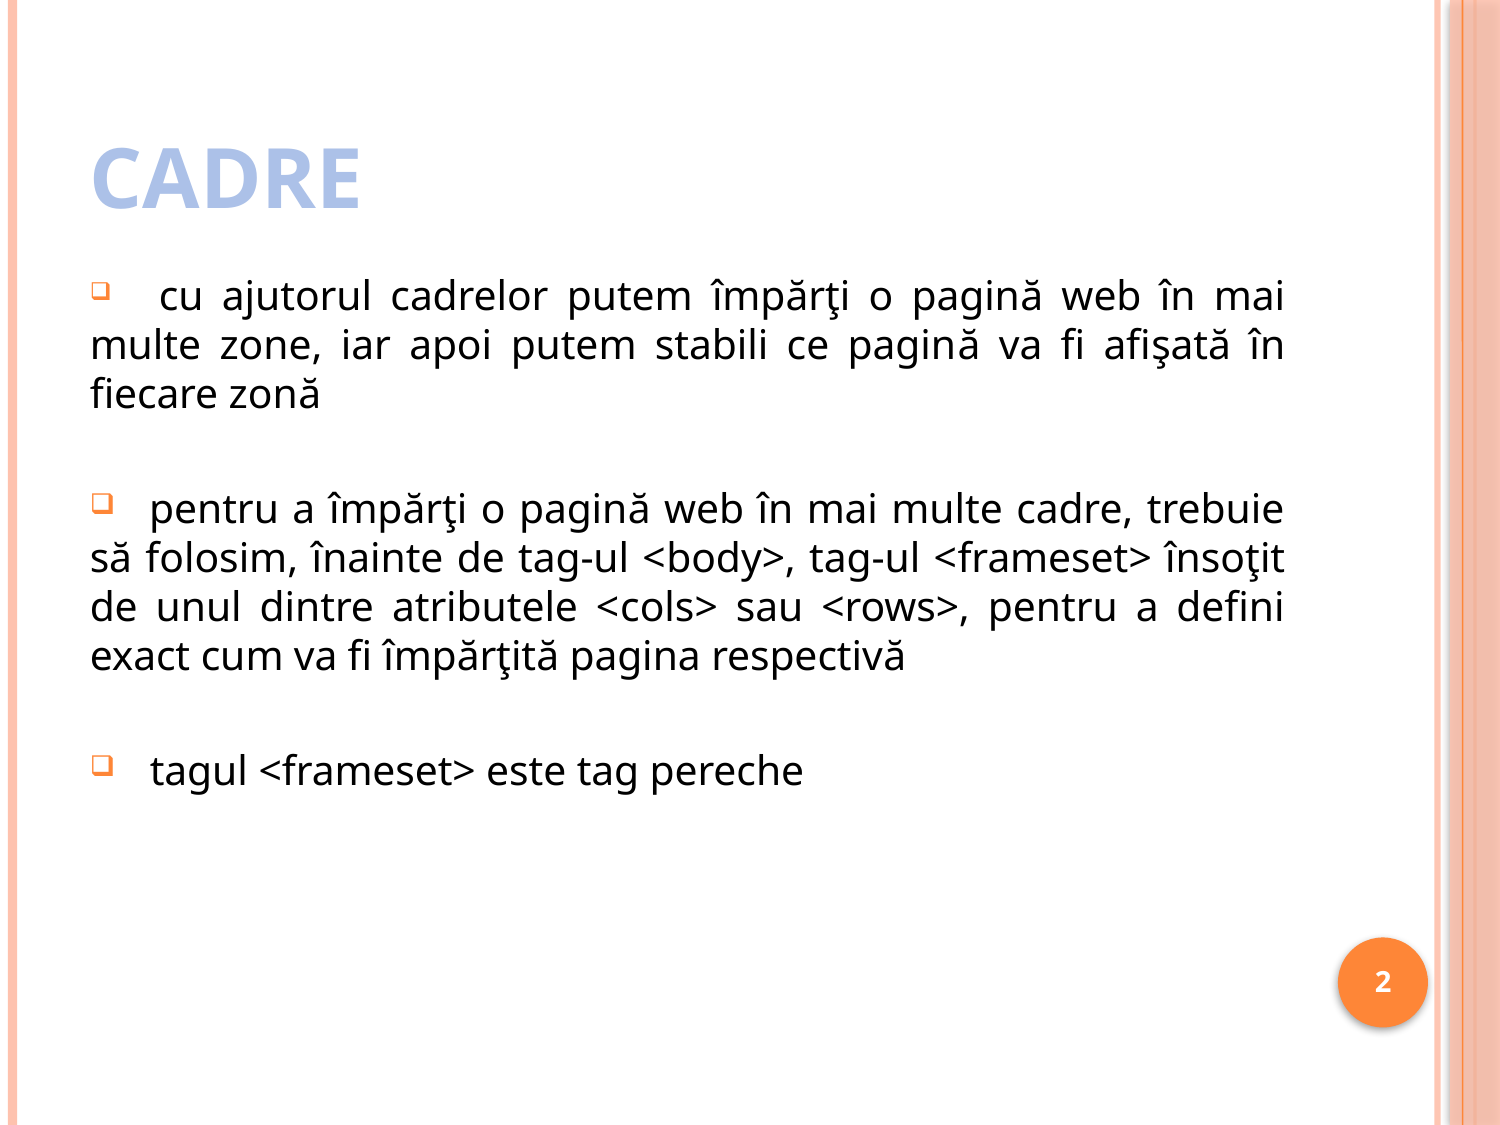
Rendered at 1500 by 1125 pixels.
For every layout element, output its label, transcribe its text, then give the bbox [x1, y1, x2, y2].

list cu ajutorul cadrelor putem împărţi o pagină web în mai multe zone, iar apoi putem stabili ce pagină va fi afişată în fiecare zonă pentru a împărţi o pagină web în mai multe cadre, trebuie să folosim, înainte de tag-ul <body>, tag-ul <frameset> însoţit de unul dintre atributele <cols> sau <rows>, pentru a defini exact cum va fi împărţită pagina respectivă tagul <frameset> este tag pereche [75, 262, 1300, 1062]
title Cadre [75, 45, 1300, 233]
slide_number 2 [1333, 940, 1434, 1027]
